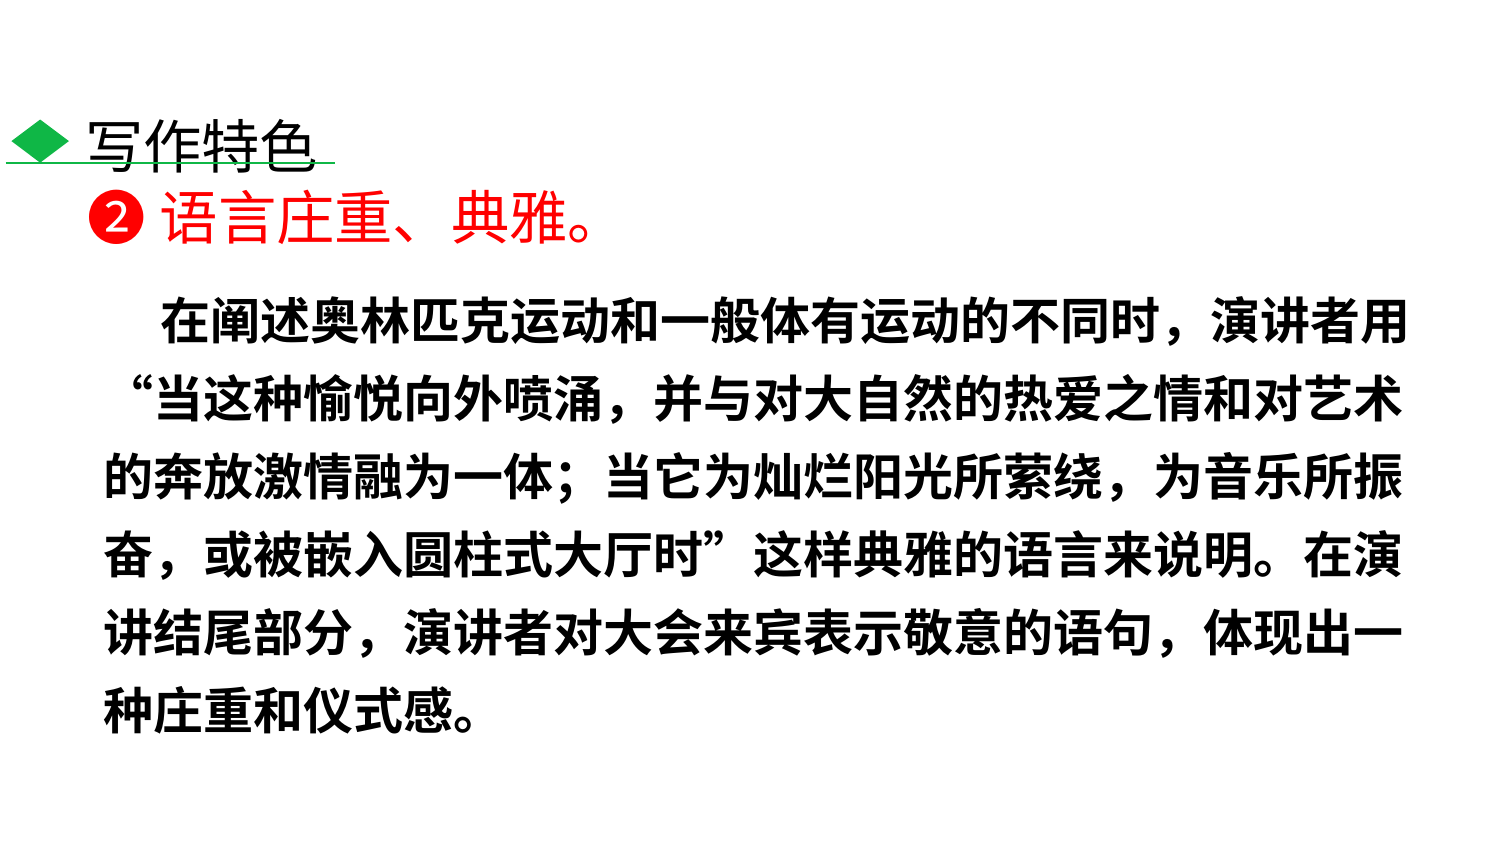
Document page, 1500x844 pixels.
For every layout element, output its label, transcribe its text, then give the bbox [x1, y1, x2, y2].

text_box 在阐述奥林匹克运动和一般体有运动的不同时，演讲者用“当这种愉悦向外喷涌，并与对大自然的热爱之情和对艺术的奔放激情融为一体；当它为灿烂阳光所萦绕，为音乐所振奋，或被嵌入圆柱式大厅时”这样典雅的语言来说明。在演讲结尾部分，演讲者对大会来宾表示敬意的语句，体现出一种庄重和仪式感。 [88, 264, 1436, 747]
text_box ❷语言庄重、典雅。 [72, 173, 641, 259]
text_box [5, 102, 336, 189]
